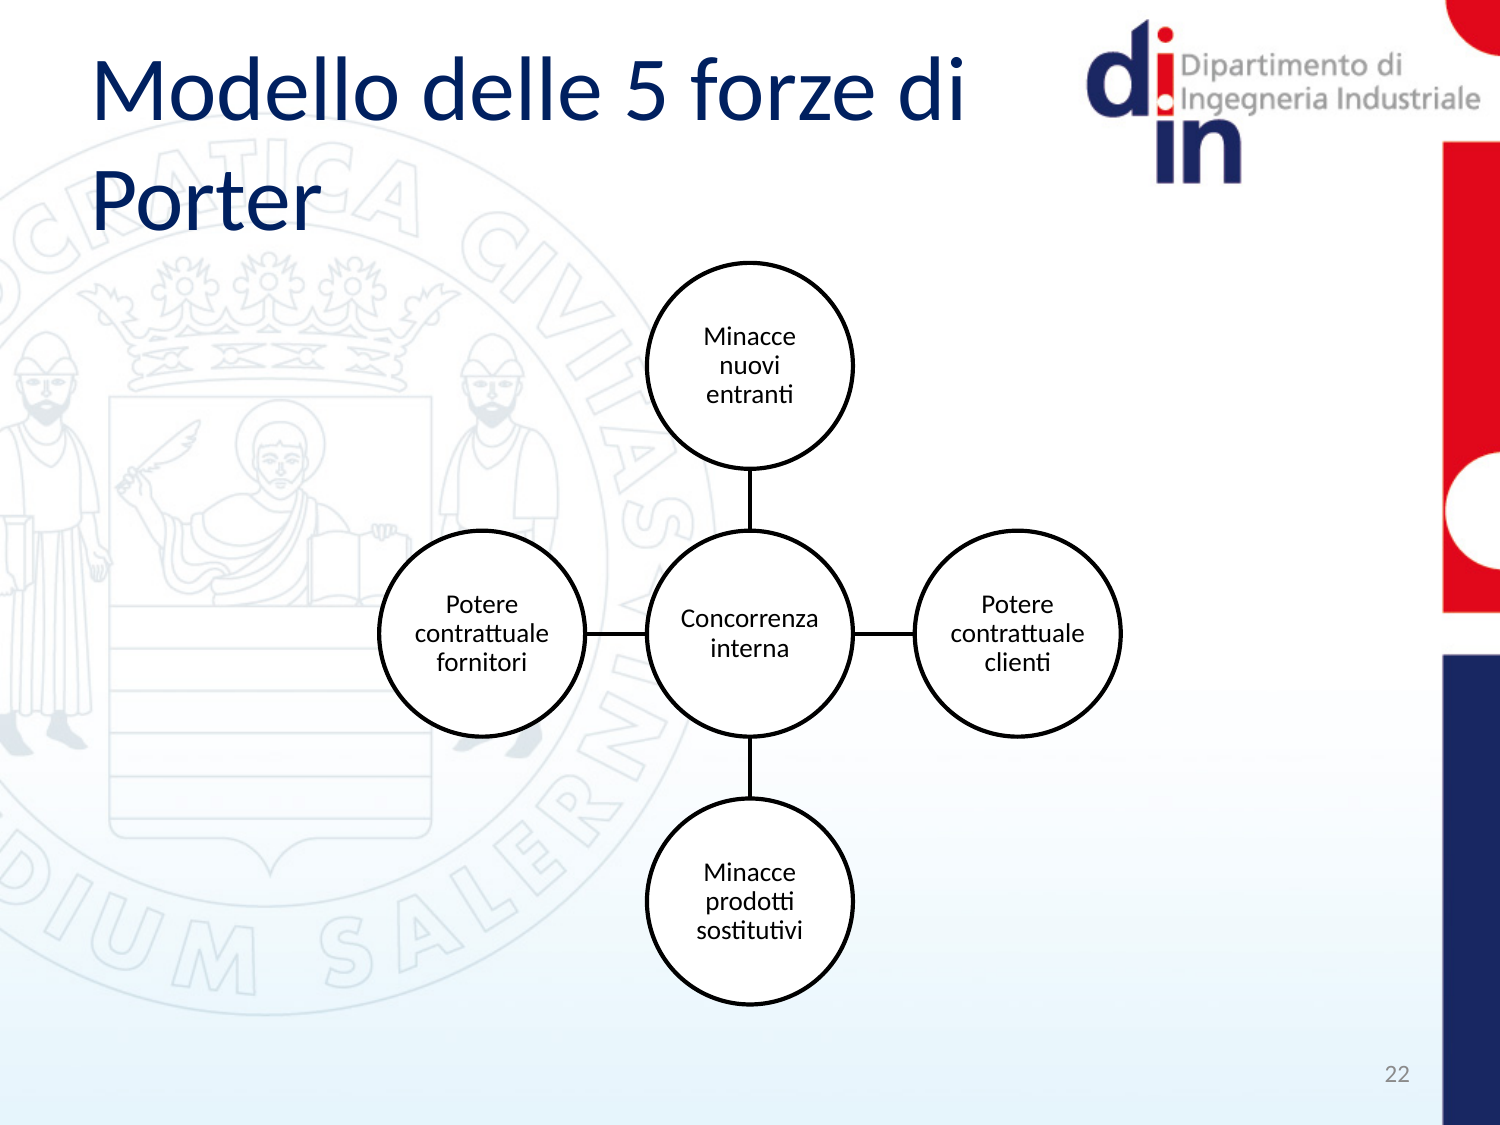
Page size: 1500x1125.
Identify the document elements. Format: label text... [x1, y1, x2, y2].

title Modello delle 5 forze di Porter [74, 44, 1070, 233]
picture [0, 0, 1500, 1125]
slide_number 22 [1257, 1042, 1425, 1103]
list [74, 262, 1426, 1006]
